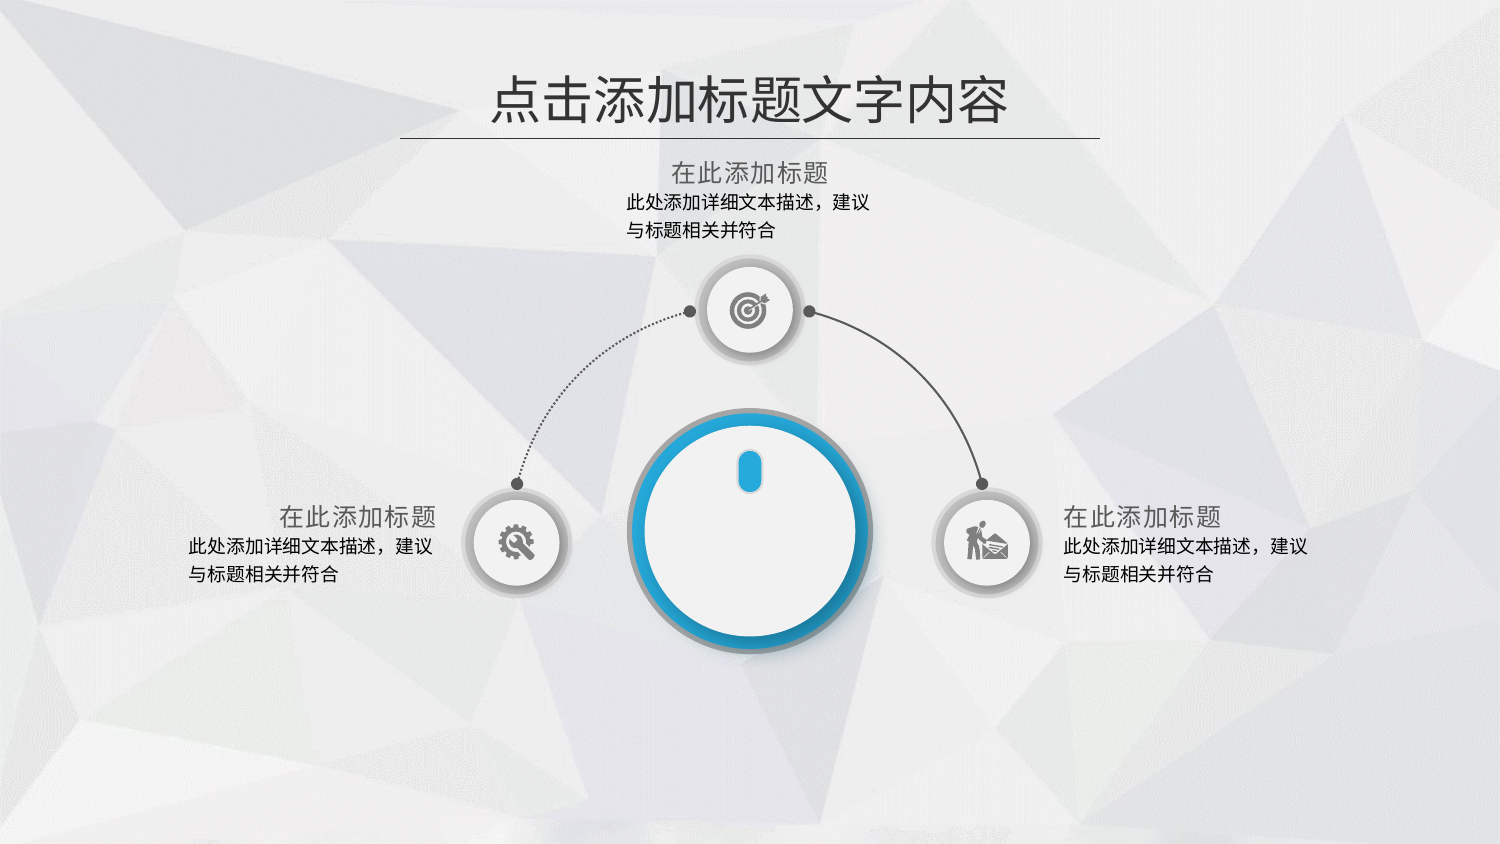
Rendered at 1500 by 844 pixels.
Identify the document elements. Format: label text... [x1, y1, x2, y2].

text_box [808, 305, 989, 487]
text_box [498, 524, 536, 561]
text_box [696, 256, 804, 364]
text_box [605, 149, 895, 247]
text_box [629, 410, 871, 652]
text_box [511, 305, 691, 487]
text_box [965, 519, 1009, 560]
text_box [462, 489, 571, 597]
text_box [1048, 493, 1339, 591]
picture [0, 0, 1500, 844]
text_box 点击添加标题文字内容 [472, 60, 1028, 137]
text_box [162, 493, 452, 591]
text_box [933, 489, 1041, 597]
